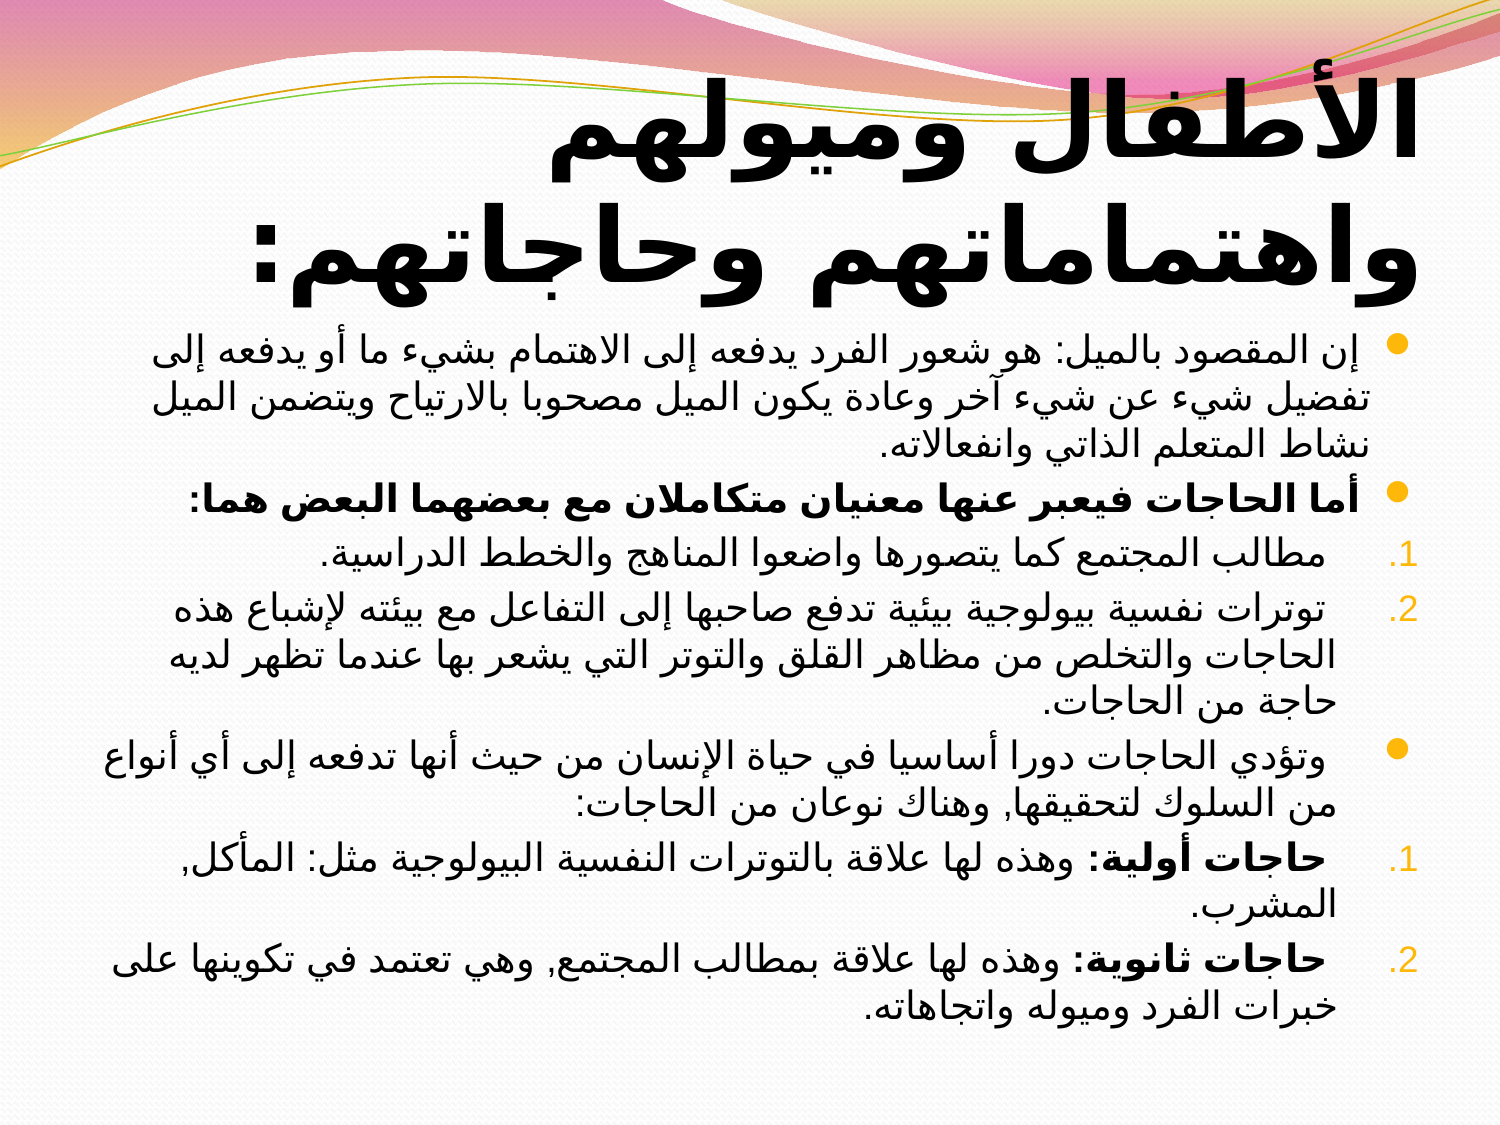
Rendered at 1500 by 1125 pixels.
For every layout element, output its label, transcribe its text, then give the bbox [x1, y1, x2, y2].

title الأطفال وميولهم واهتماماتهم وحاجاتهم: [74, 115, 1426, 304]
list إن المقصود بالميل: هو شعور الفرد يدفعه إلى الاهتمام بشيء ما أو يدفعه إلى تفضيل شيء عن شيء آخر وعادة يكون الميل مصحوبا بالارتياح ويتضمن الميل نشاط المتعلم الذاتي وانفعالاته. أما الحاجات فيعبر عنها معنيان متكاملان مع بعضهما البعض هما: مطالب المجتمع كما يتصورها واضعوا المناهج والخطط الدراسية. توترات نفسية بيولوجية بيئية تدفع صاحبها إلى التفاعل مع بيئته لإشباع هذه الحاجات والتخلص من مظاهر القلق والتوتر التي يشعر بها عندما تظهر لديه حاجة من الحاجات. وتؤدي الحاجات دورا أساسيا في حياة الإنسان من حيث أنها تدفعه إلى أي أنواع من السلوك لتحقيقها, وهناك نوعان من الحاجات: حاجات أولية: وهذه لها علاقة بالتوترات النفسية البيولوجية مثل: المأكل, المشرب. حاجات ثانوية: وهذه لها علاقة بمطالب المجتمع, وهي تعتمد في تكوينها على خبرات الفرد وميوله واتجاهاته. [74, 317, 1426, 1038]
